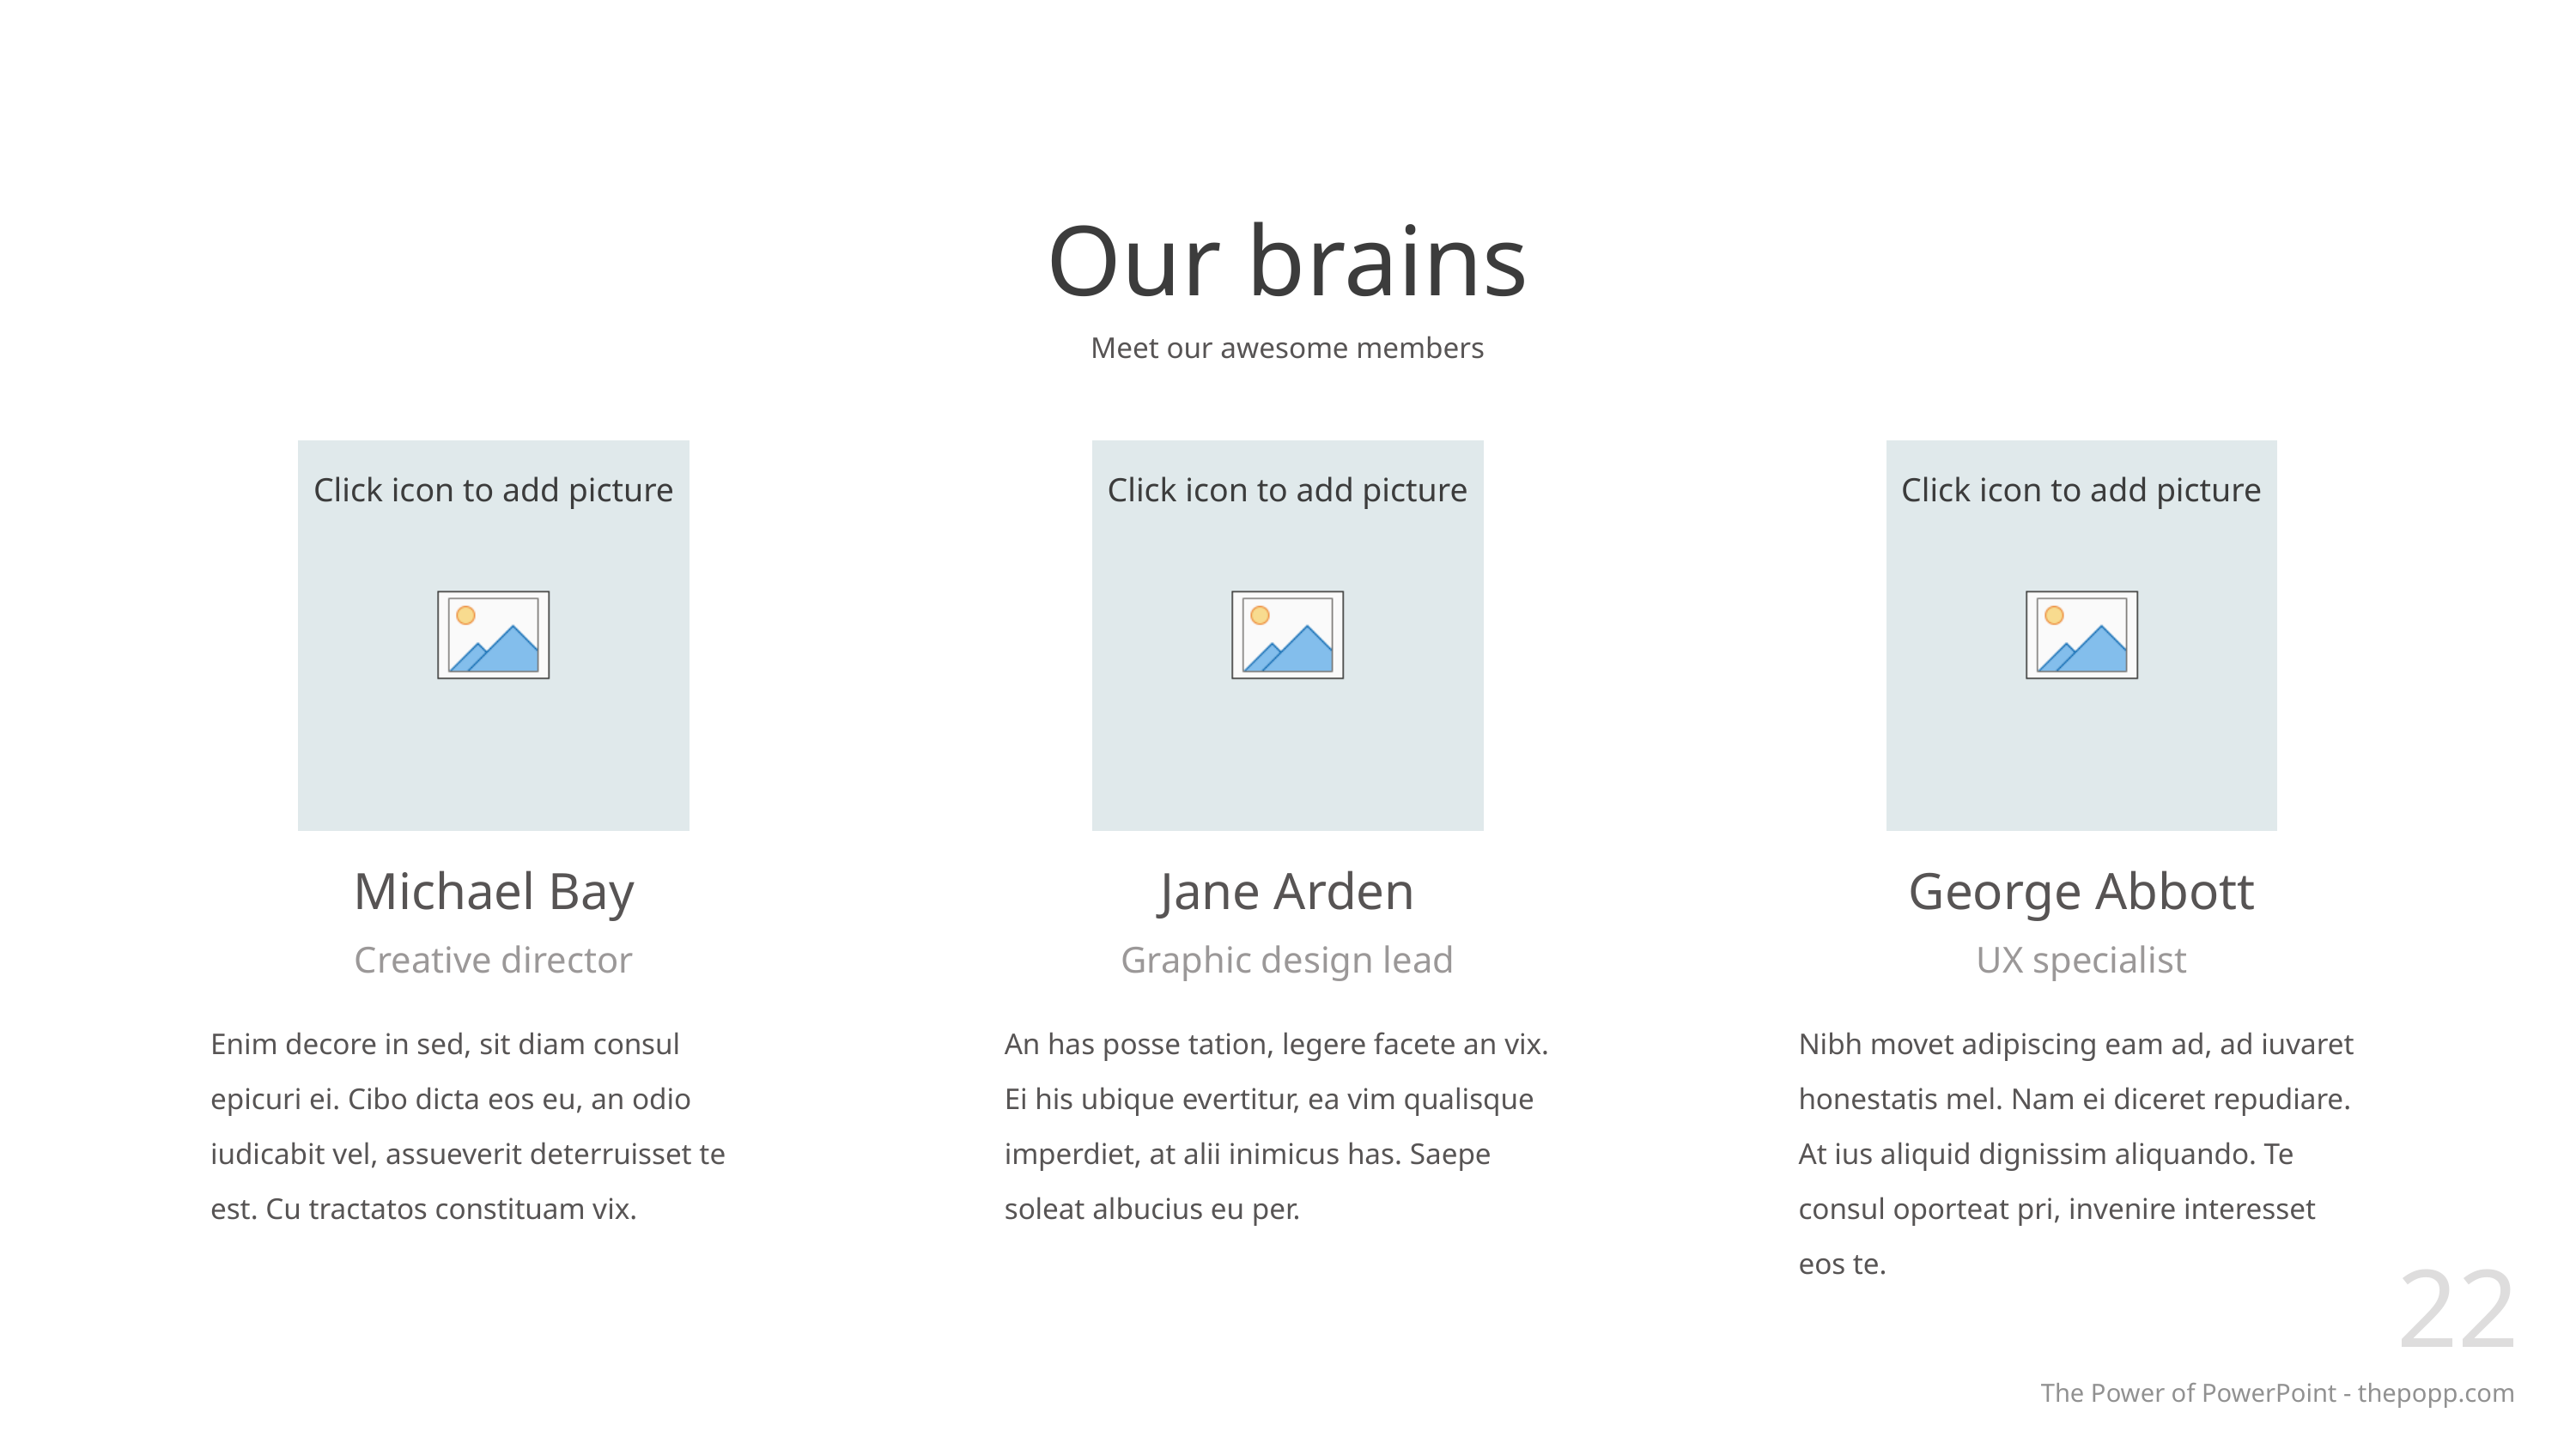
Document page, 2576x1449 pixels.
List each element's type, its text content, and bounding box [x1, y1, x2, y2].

footer The Power of PowerPoint - thepopp.com [1573, 1354, 2529, 1432]
title Our brains [425, 176, 2151, 323]
list Graphic design lead [991, 931, 1585, 993]
picture [298, 440, 690, 832]
list Jane Arden [991, 843, 1585, 926]
list Enim decore in sed, sit diam consul epicuri ei. Cibo dicta eos eu, an odio iudicabit vel, assueverit deterruisset te est. Cu tractatos constituam vix. [197, 999, 791, 1252]
list Meet our awesome members [425, 323, 2151, 385]
list George Abbott [1785, 843, 2379, 926]
picture [1092, 440, 1484, 832]
slide_number 22 [2150, 1250, 2532, 1393]
picture [1886, 440, 2278, 832]
list Michael Bay [197, 843, 791, 926]
list Creative director [197, 931, 791, 993]
list An has posse tation, legere facete an vix. Ei his ubique evertitur, ea vim qualisque imperdiet, at alii inimicus has. Saepe soleat albucius eu per. [991, 999, 1585, 1252]
list Nibh movet adipiscing eam ad, ad iuvaret honestatis mel. Nam ei diceret repudiare. At ius aliquid dignissim aliquando. Te consul oporteat pri, invenire interesset eos te. [1785, 999, 2379, 1252]
list UX specialist [1785, 931, 2379, 993]
